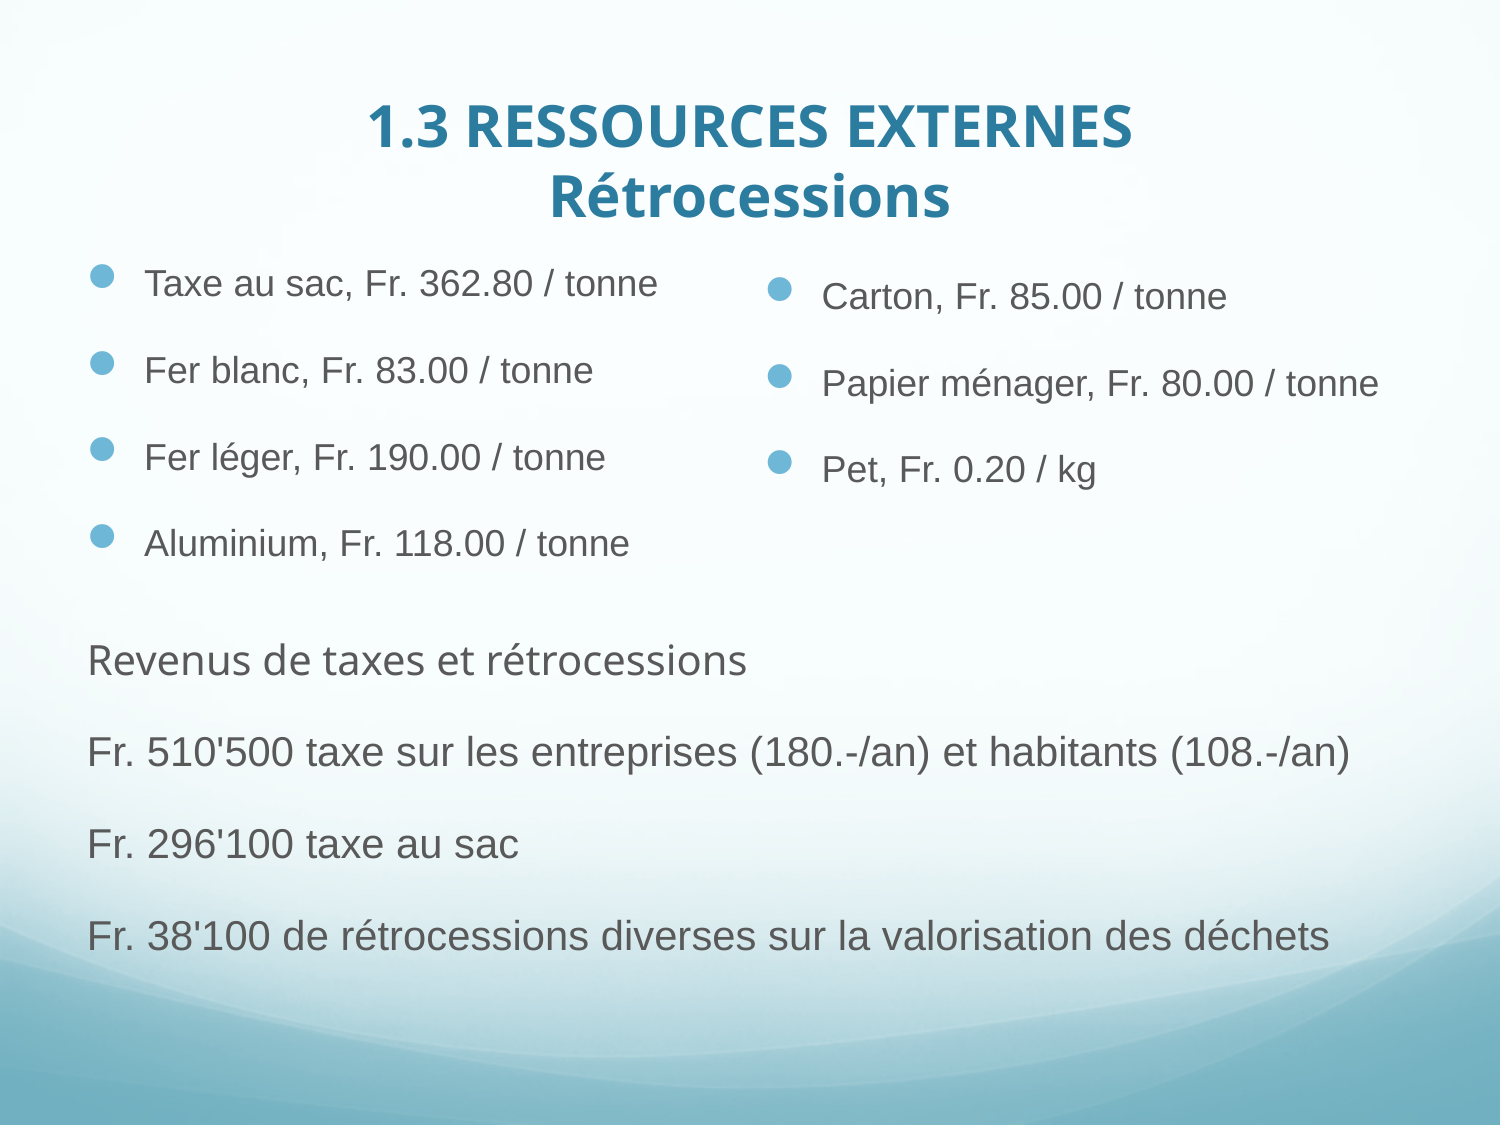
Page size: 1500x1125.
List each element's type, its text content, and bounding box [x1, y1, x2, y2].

text_box Taxe au sac, Fr. 362.80 / tonne Fer blanc, Fr. 83.00 / tonne Fer léger, Fr. 190.00 / tonne Aluminium, Fr. 118.00 / tonne [71, 251, 732, 535]
text_box Carton, Fr. 85.00 / tonne Papier ménager, Fr. 80.00 / tonne Pet, Fr. 0.20 / kg [749, 264, 1410, 520]
title 1.3 Ressources Externes Rétrocessions [90, 17, 1410, 237]
list Revenus de taxes et rétrocessions Fr. 510'500 taxe sur les entreprises (180.-/an) et habitants (108.-/an) Fr. 296'100 taxe au sac Fr. 38'100 de rétrocessions diverses sur la valorisation des déchets [71, 625, 1435, 1045]
